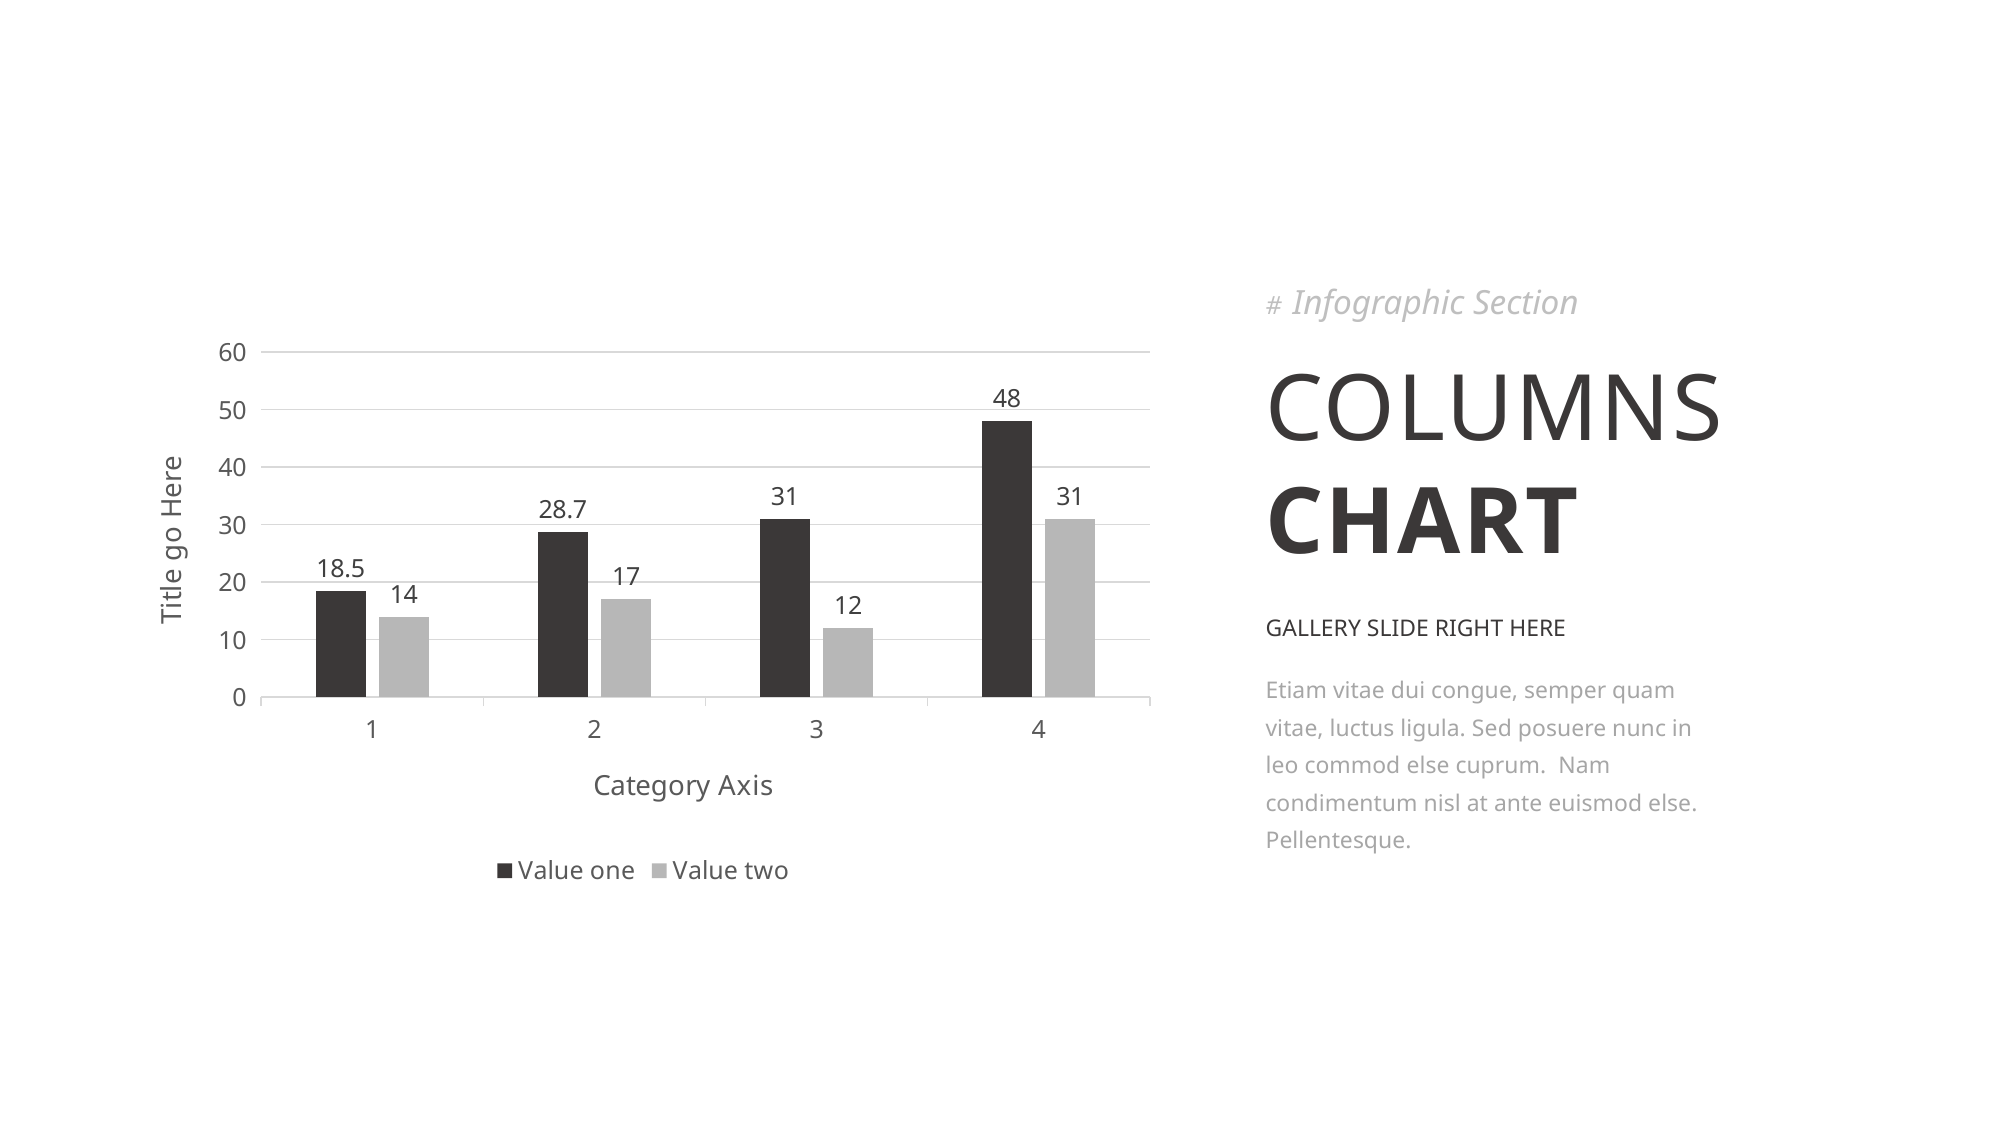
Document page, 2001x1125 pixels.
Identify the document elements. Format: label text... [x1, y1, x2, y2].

text_box COLUMNS CHART [1250, 343, 2000, 811]
text_box GALLERY SLIDE RIGHT HERE Etiam vitae dui congue, semper quam vitae, luctus ligula. Sed posuere nunc in leo commod else cuprum. Nam condimentum nisl at ante euismod else. Pellentesque. [1250, 811, 1720, 1044]
text_box # Infographic Section [1250, 281, 1900, 343]
chart [116, 323, 1171, 894]
